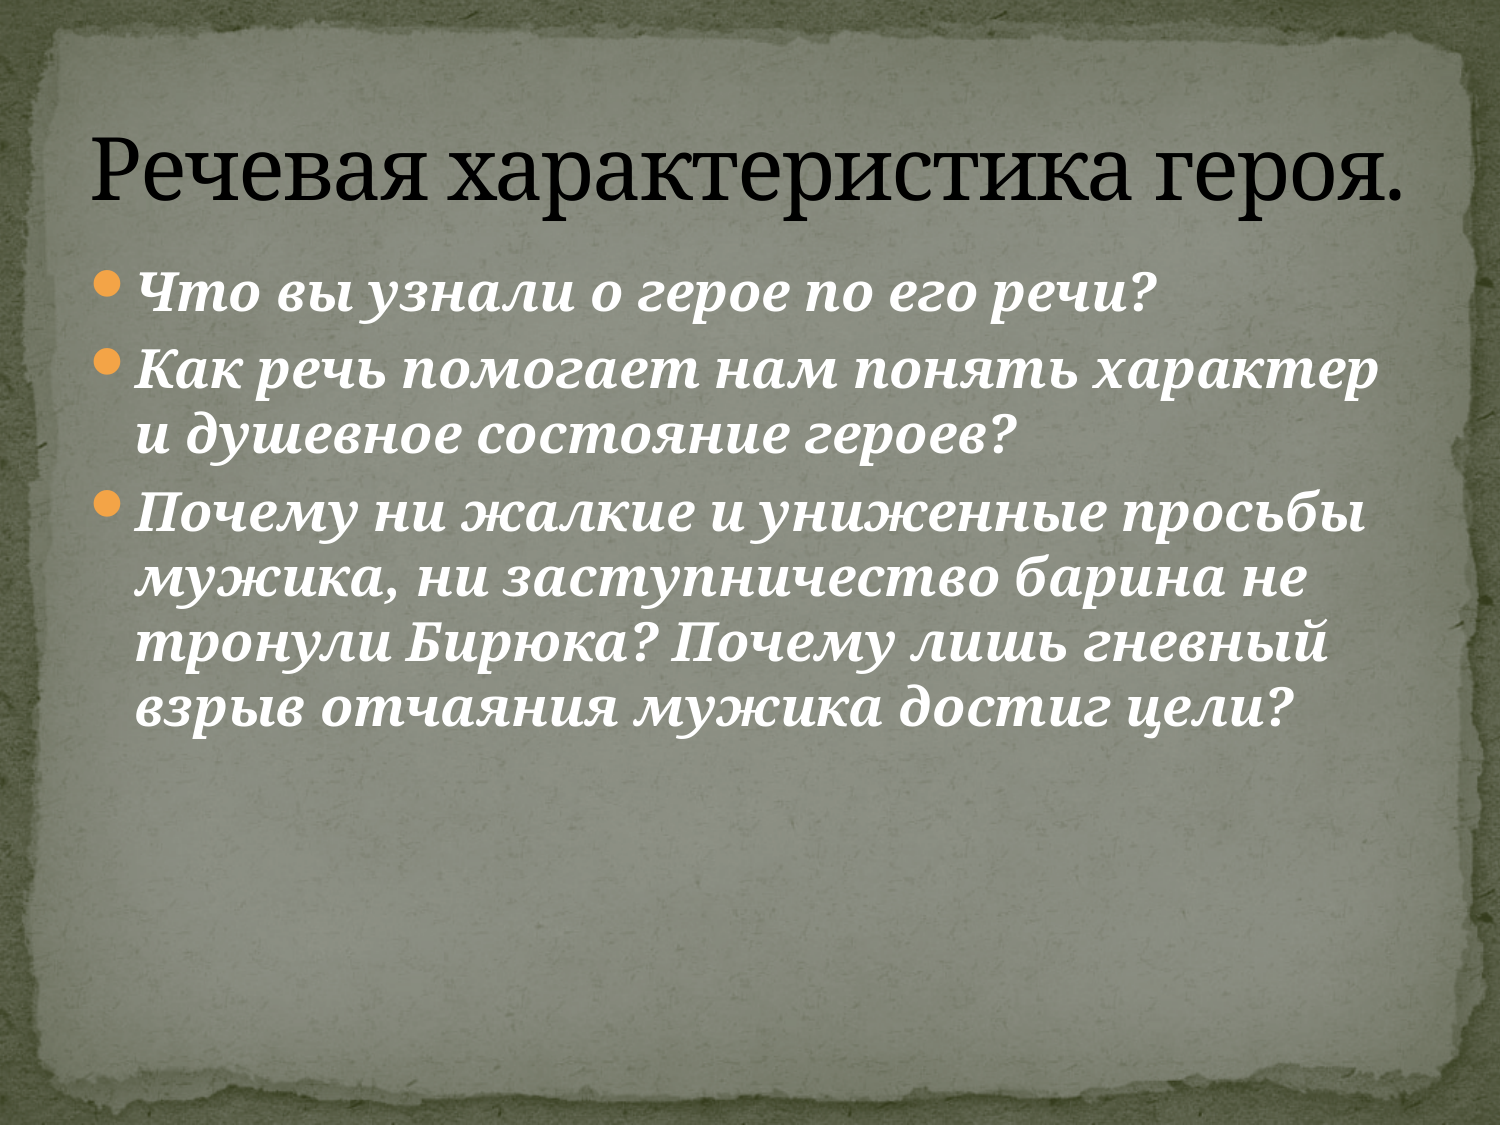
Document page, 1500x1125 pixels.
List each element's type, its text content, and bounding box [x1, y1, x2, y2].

title Речевая характеристика героя. [74, 24, 1425, 225]
list Что вы узнали о герое по его речи? Как речь помогает нам понять характер и душевное состояние героев? Почему ни жалкие и униженные просьбы мужика, ни заступничество барина не тронули Бирюка? Почему лишь гневный взрыв отчаяния мужика достиг цели? [75, 249, 1425, 1000]
